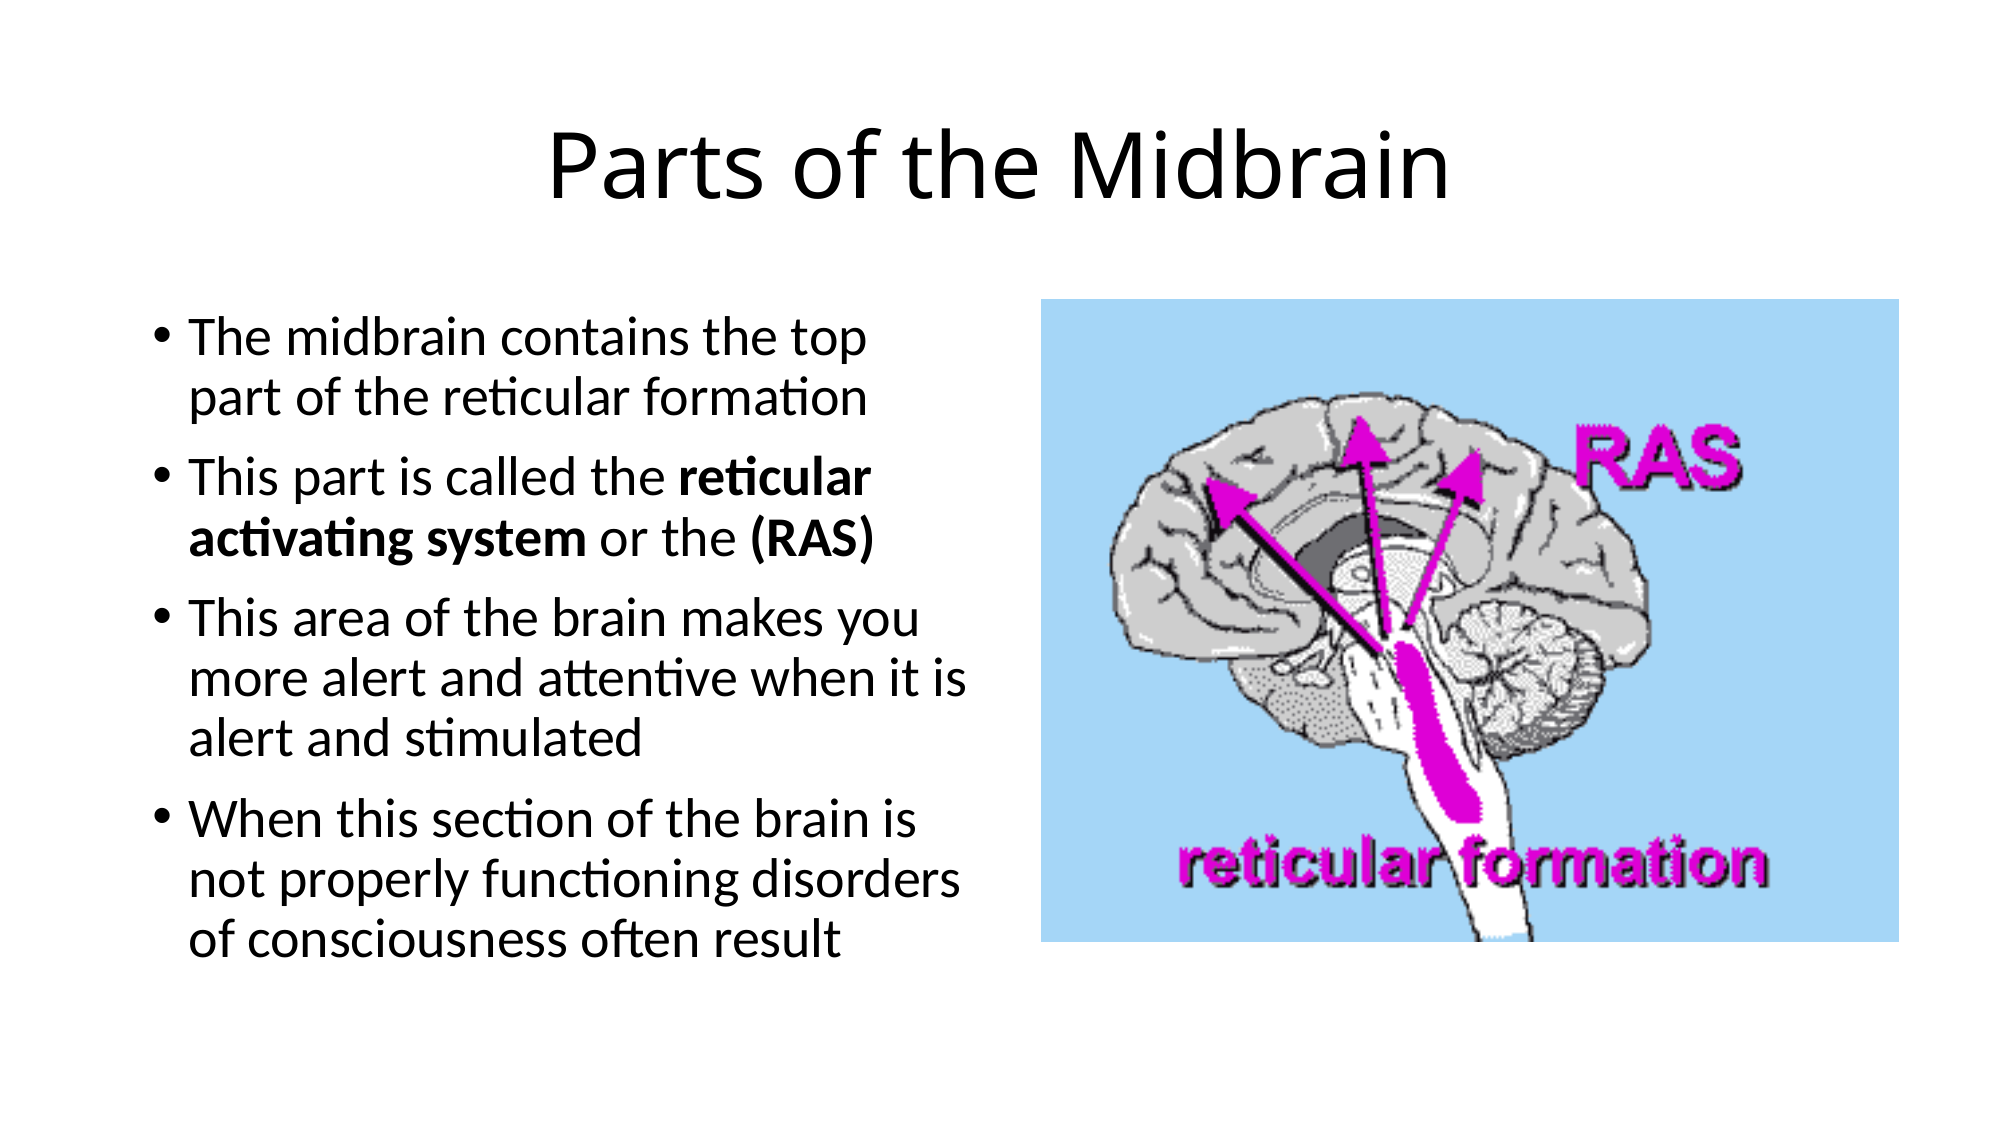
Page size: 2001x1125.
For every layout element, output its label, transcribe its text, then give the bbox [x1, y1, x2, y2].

picture [1041, 299, 1899, 943]
list The midbrain contains the top part of the reticular formation This part is called the reticular activating system or the (RAS) This area of the brain makes you more alert and attentive when it is alert and stimulated When this section of the brain is not properly functioning disorders of consciousness often result [137, 299, 988, 1014]
title Parts of the Midbrain [137, 59, 1863, 278]
